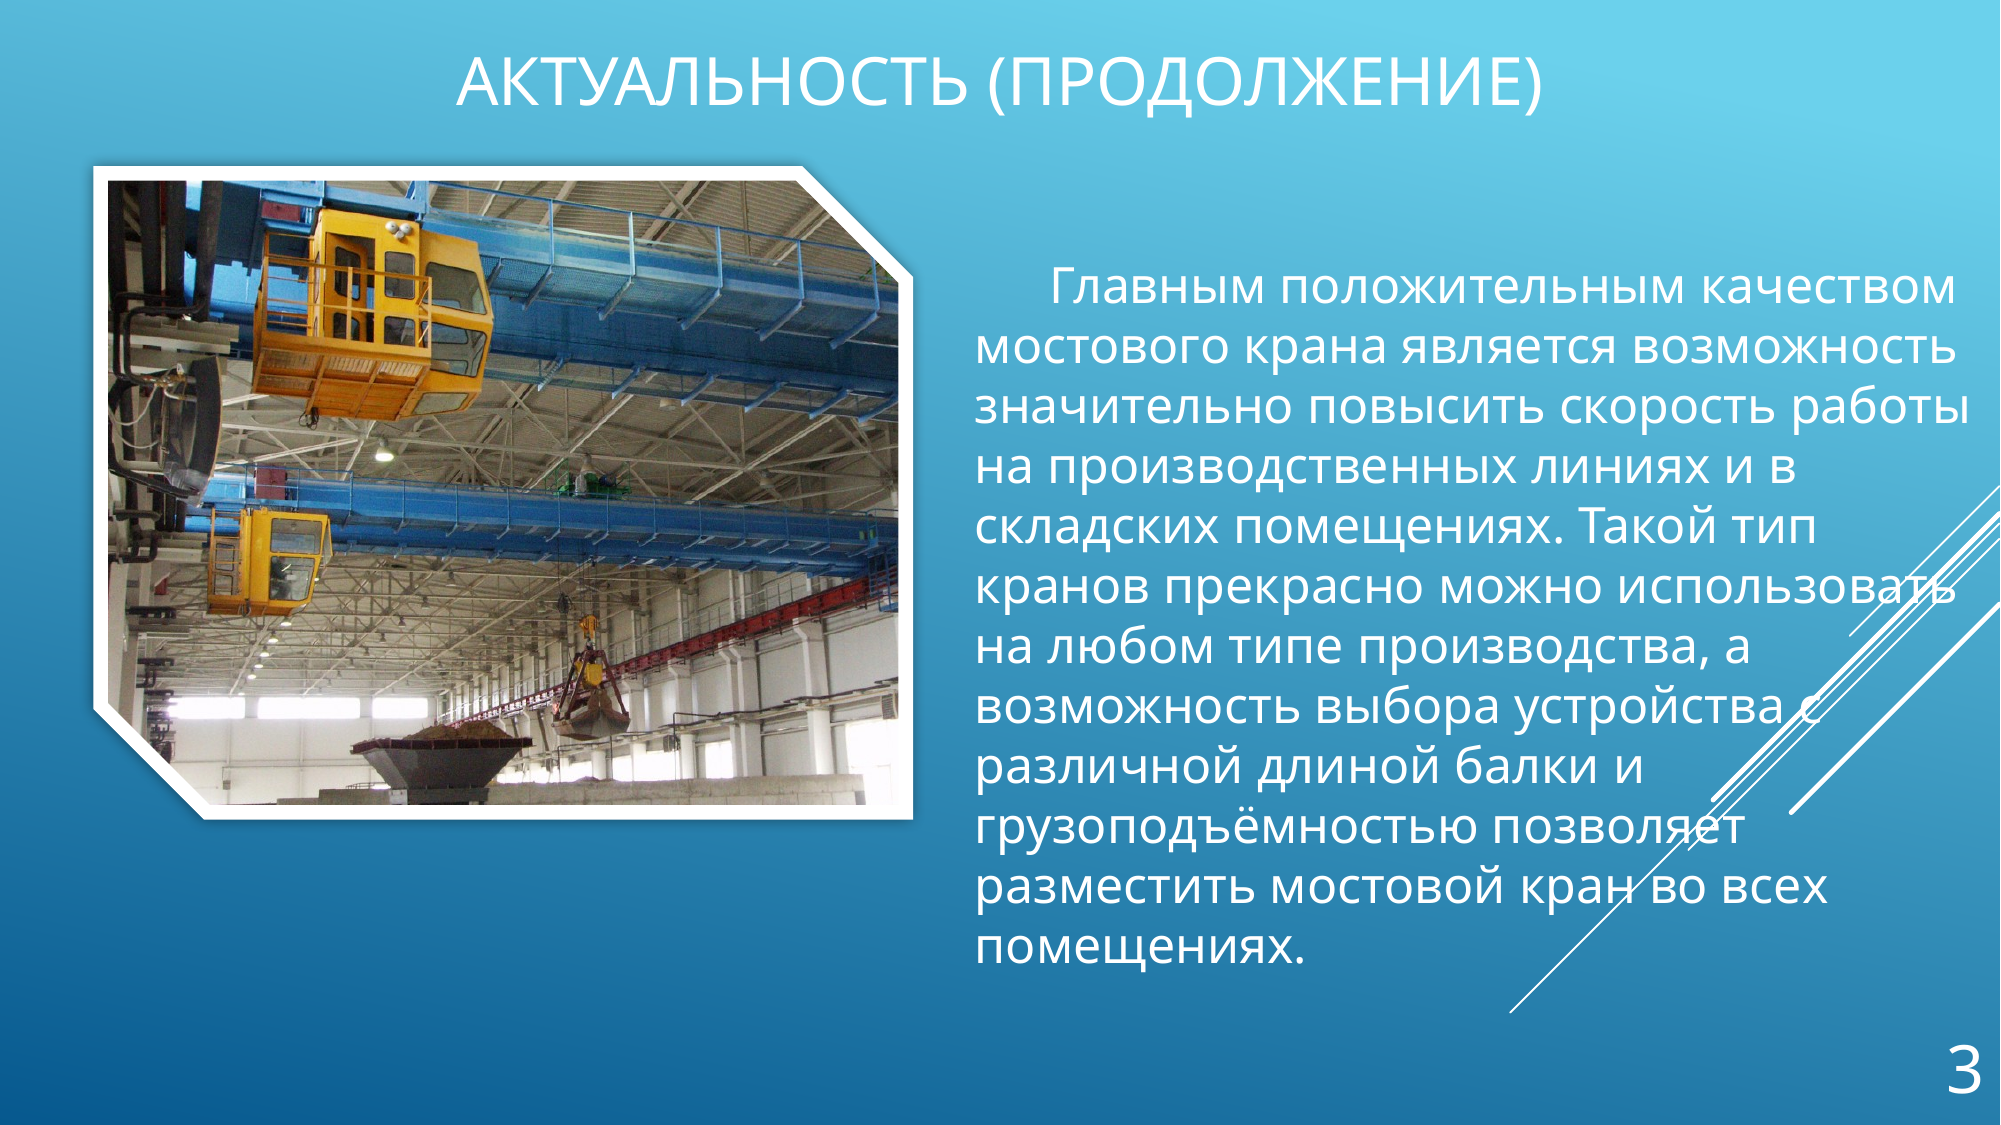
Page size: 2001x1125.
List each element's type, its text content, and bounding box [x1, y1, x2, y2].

slide_number 3 [1787, 1013, 2000, 1125]
list Главным положительным качеством мостового крана является возможность значительно повысить скорость работы на производственных линиях и в складских помещениях. Такой тип кранов прекрасно можно использовать на любом типе производства, а возможность выбора устройства с различной длиной балки и грузоподъёмностью позволяет разместить мостовой кран во всех помещениях. [912, 188, 2000, 1125]
title АКТУАЛЬНОСТЬ (Продолжение) [0, 0, 2000, 127]
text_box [1510, 485, 2000, 1013]
picture [100, 173, 906, 813]
